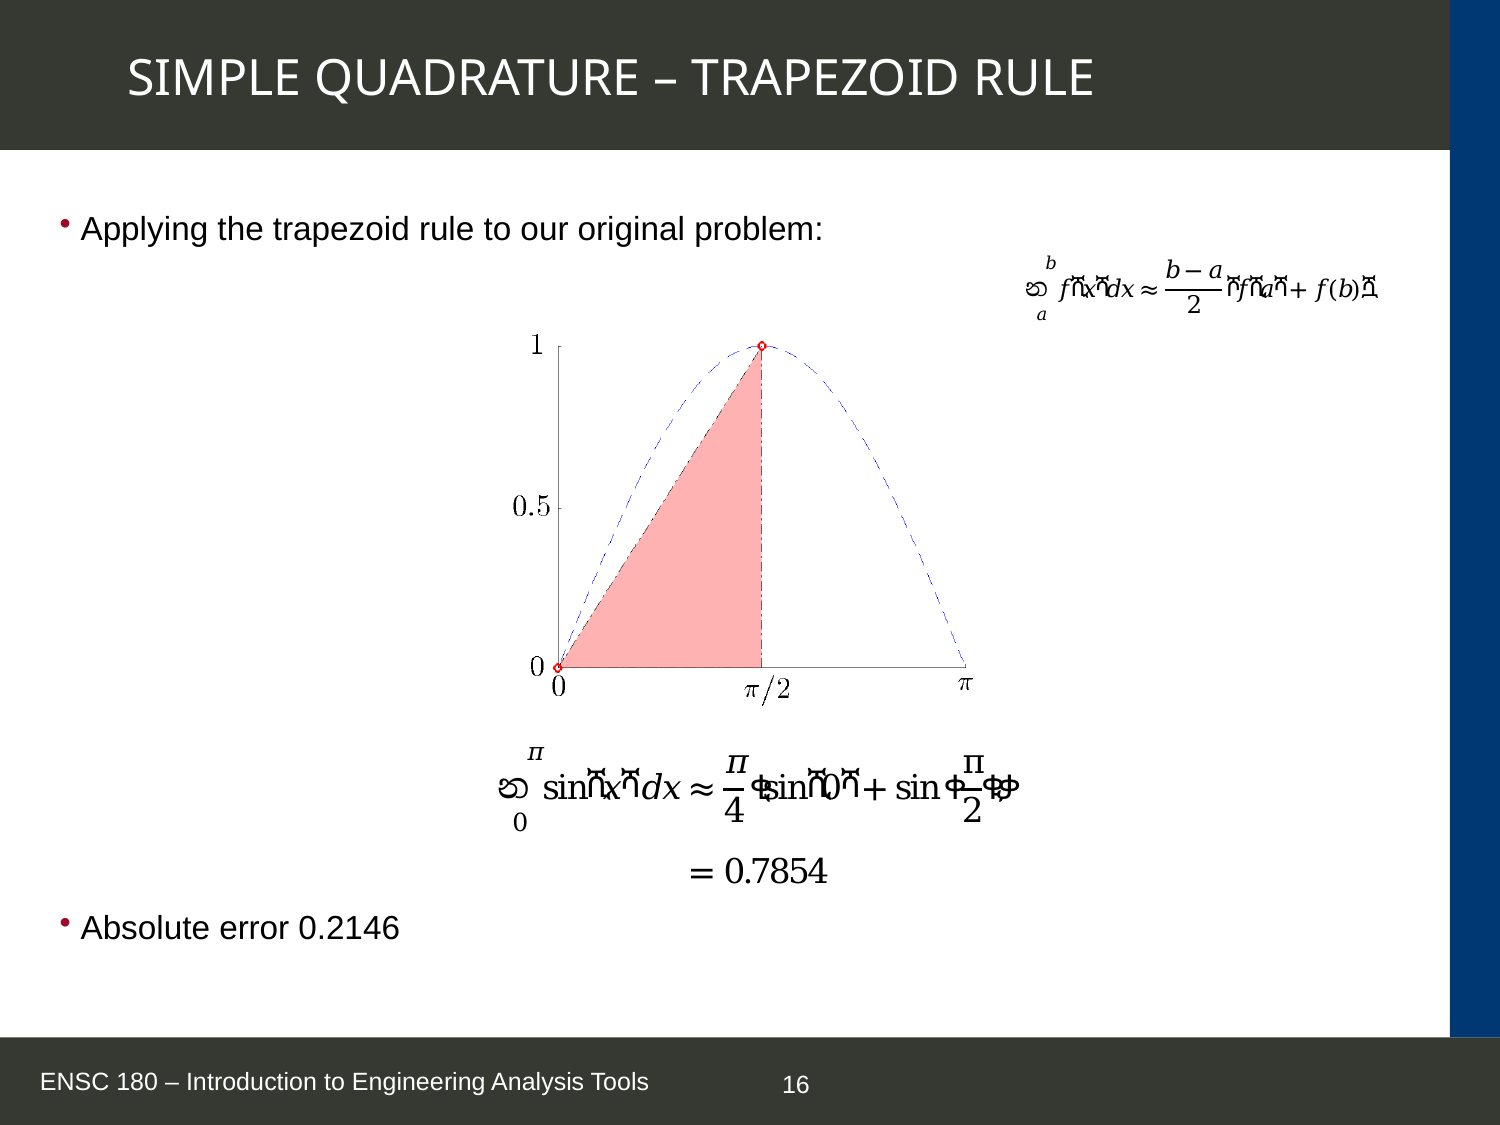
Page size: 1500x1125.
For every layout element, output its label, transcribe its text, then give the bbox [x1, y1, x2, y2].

title SIMPLE QUADRATURE – TRAPEZOID RULE [112, 37, 1450, 138]
footer ENSC 180 – Introduction to Engineering Analysis Tools [24, 1057, 740, 1113]
list Applying the trapezoid rule to our original problem: Absolute error 0.2146 [44, 200, 1320, 992]
picture [489, 316, 1015, 712]
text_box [443, 743, 1065, 944]
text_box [975, 254, 1420, 348]
